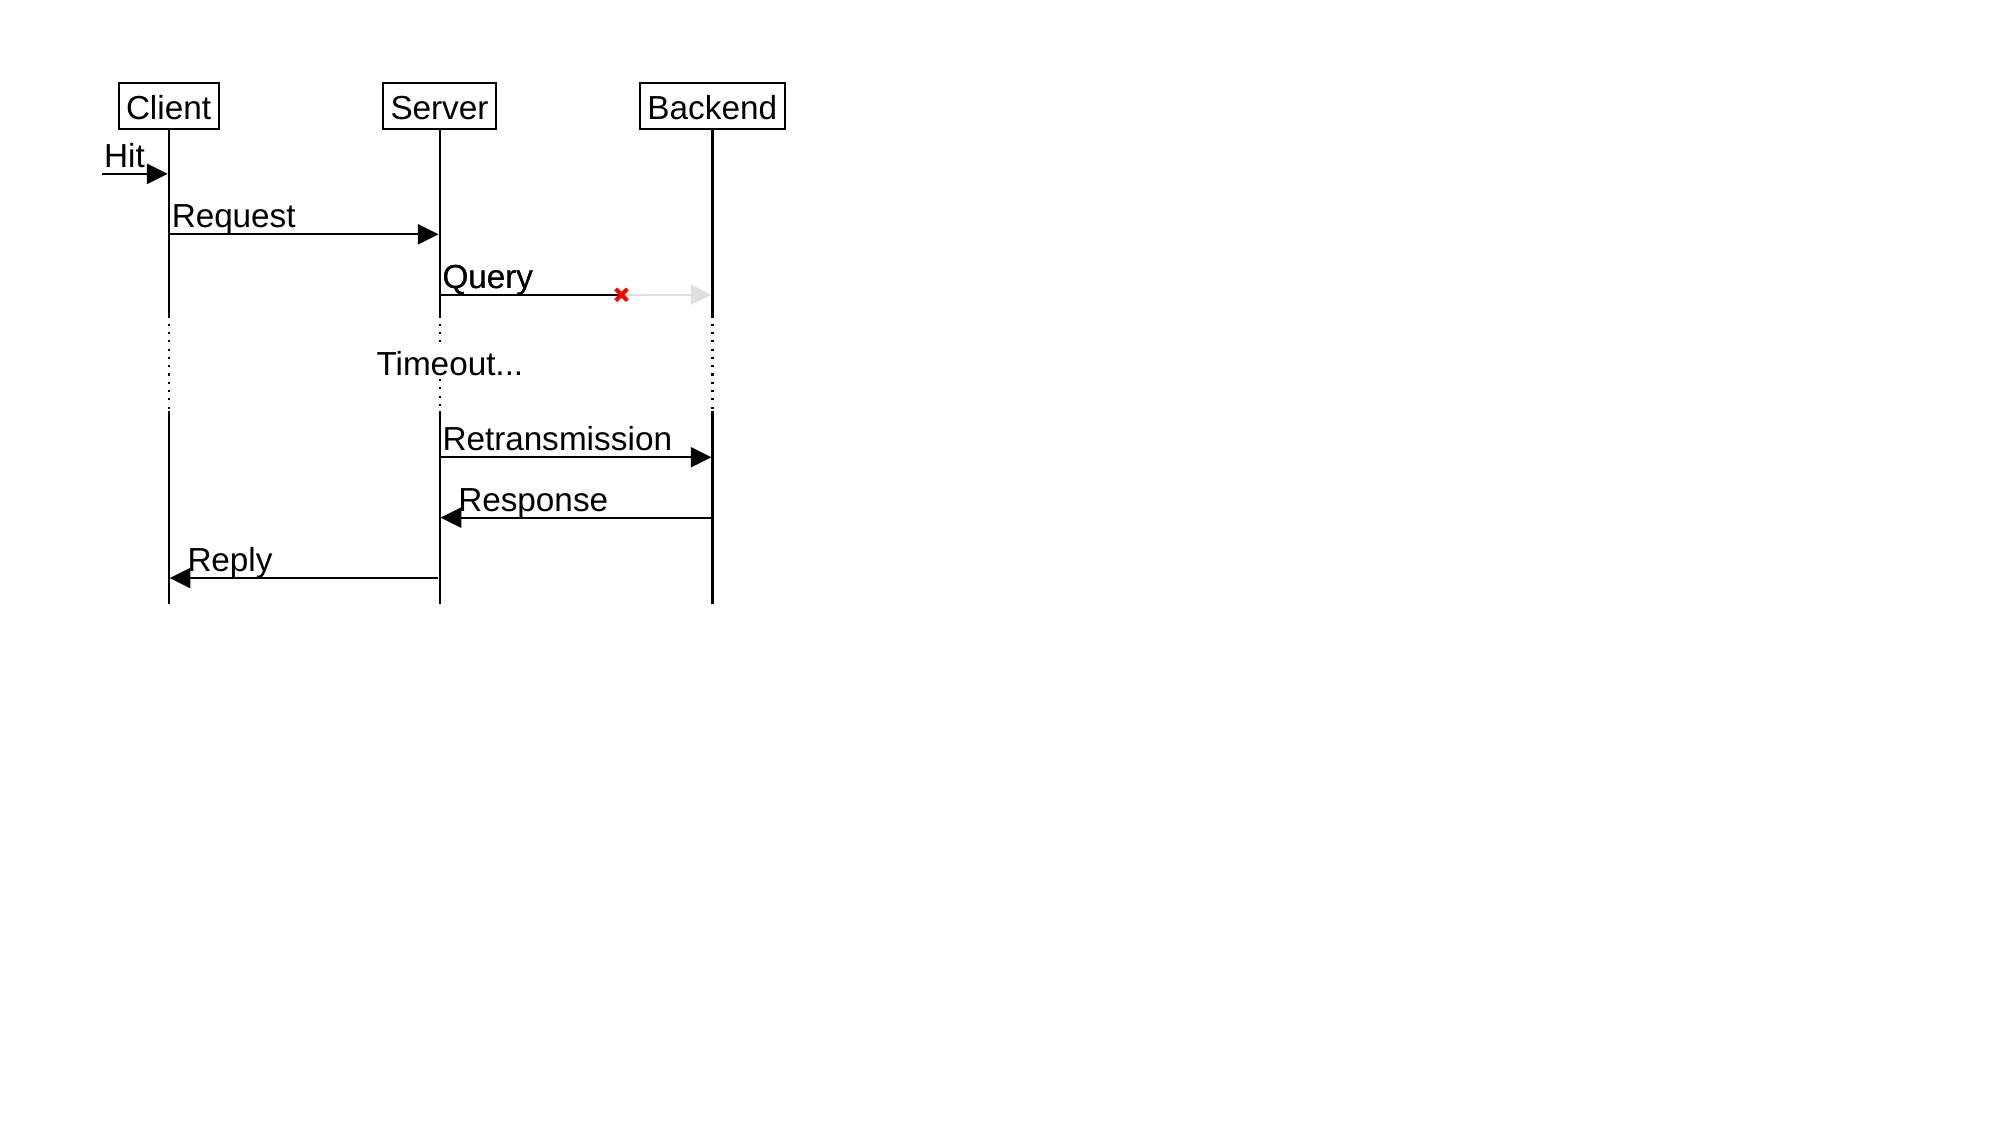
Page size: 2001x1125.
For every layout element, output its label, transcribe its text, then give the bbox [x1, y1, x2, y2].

text_box Response [458, 479, 613, 517]
text_box Retransmission [442, 418, 677, 456]
text_box Timeout... [373, 343, 527, 382]
text_box Backend [639, 83, 786, 130]
text_box [74, 74, 828, 605]
text_box Reply [187, 539, 277, 577]
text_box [615, 288, 628, 301]
text_box Request [171, 195, 301, 233]
text_box Server [383, 83, 496, 130]
text_box Hit [104, 135, 149, 173]
text_box Query [442, 256, 538, 294]
text_box Client [118, 83, 219, 130]
